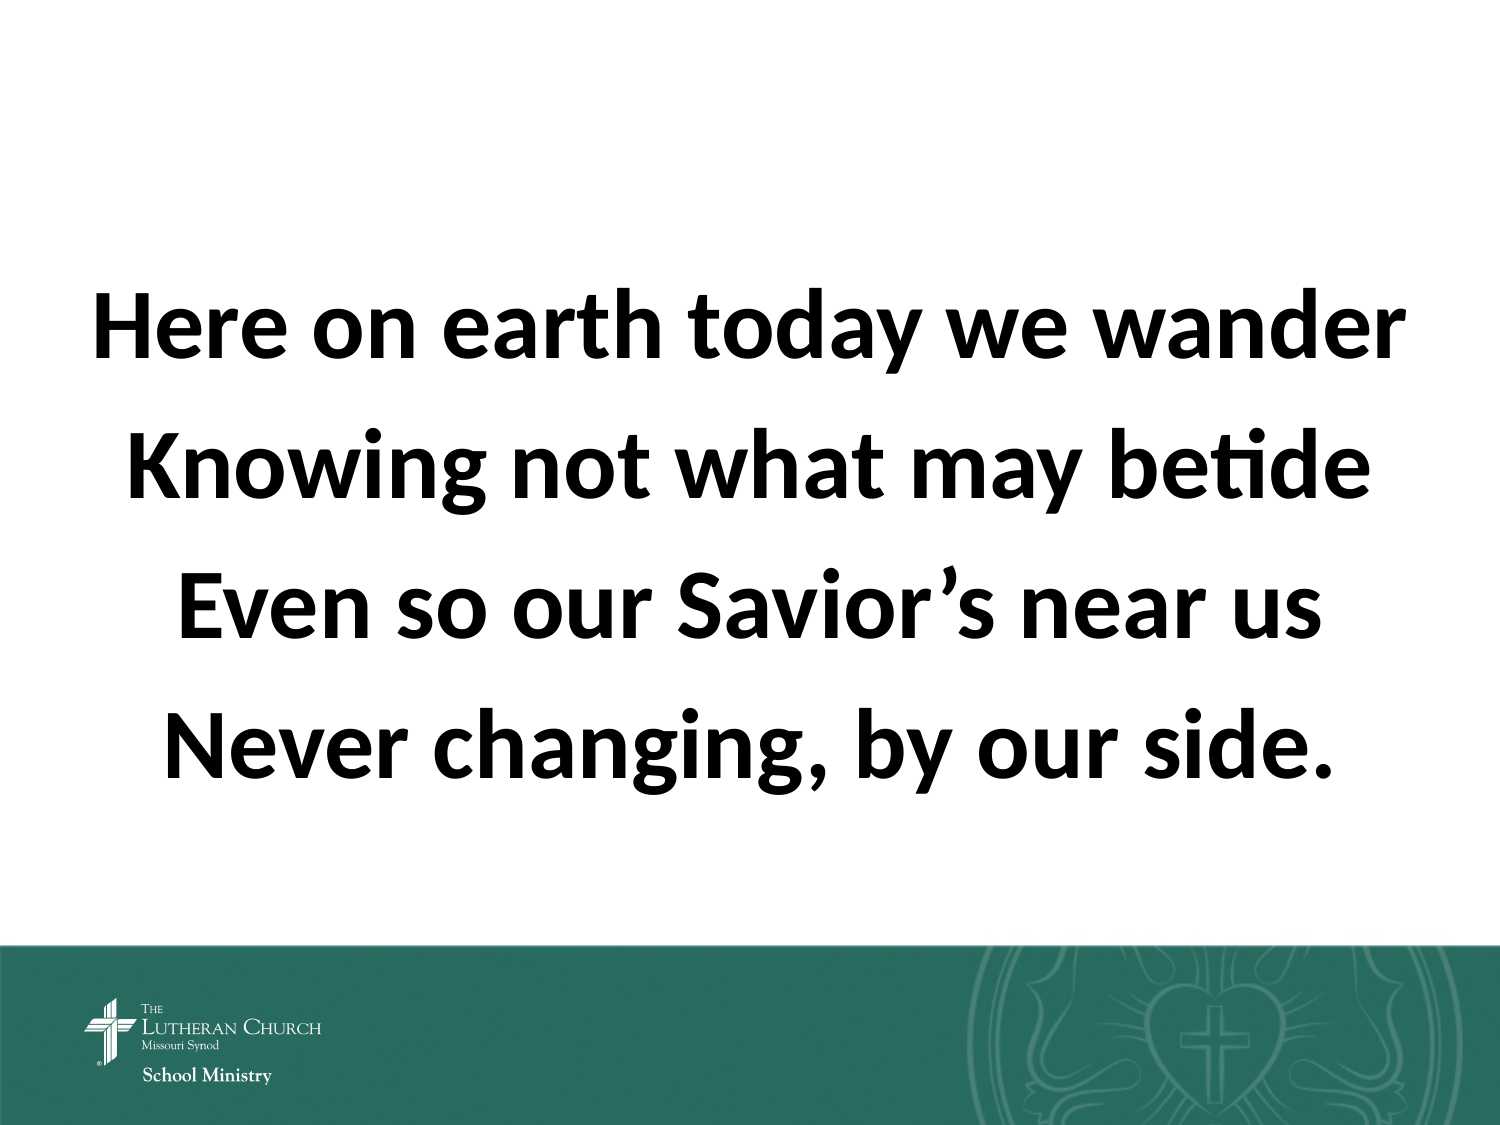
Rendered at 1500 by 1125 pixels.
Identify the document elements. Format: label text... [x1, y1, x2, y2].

picture [0, 0, 1500, 1125]
list Here on earth today we wander Knowing not what may betide Even so our Savior’s near us Never changing, by our side. [73, 111, 1428, 975]
